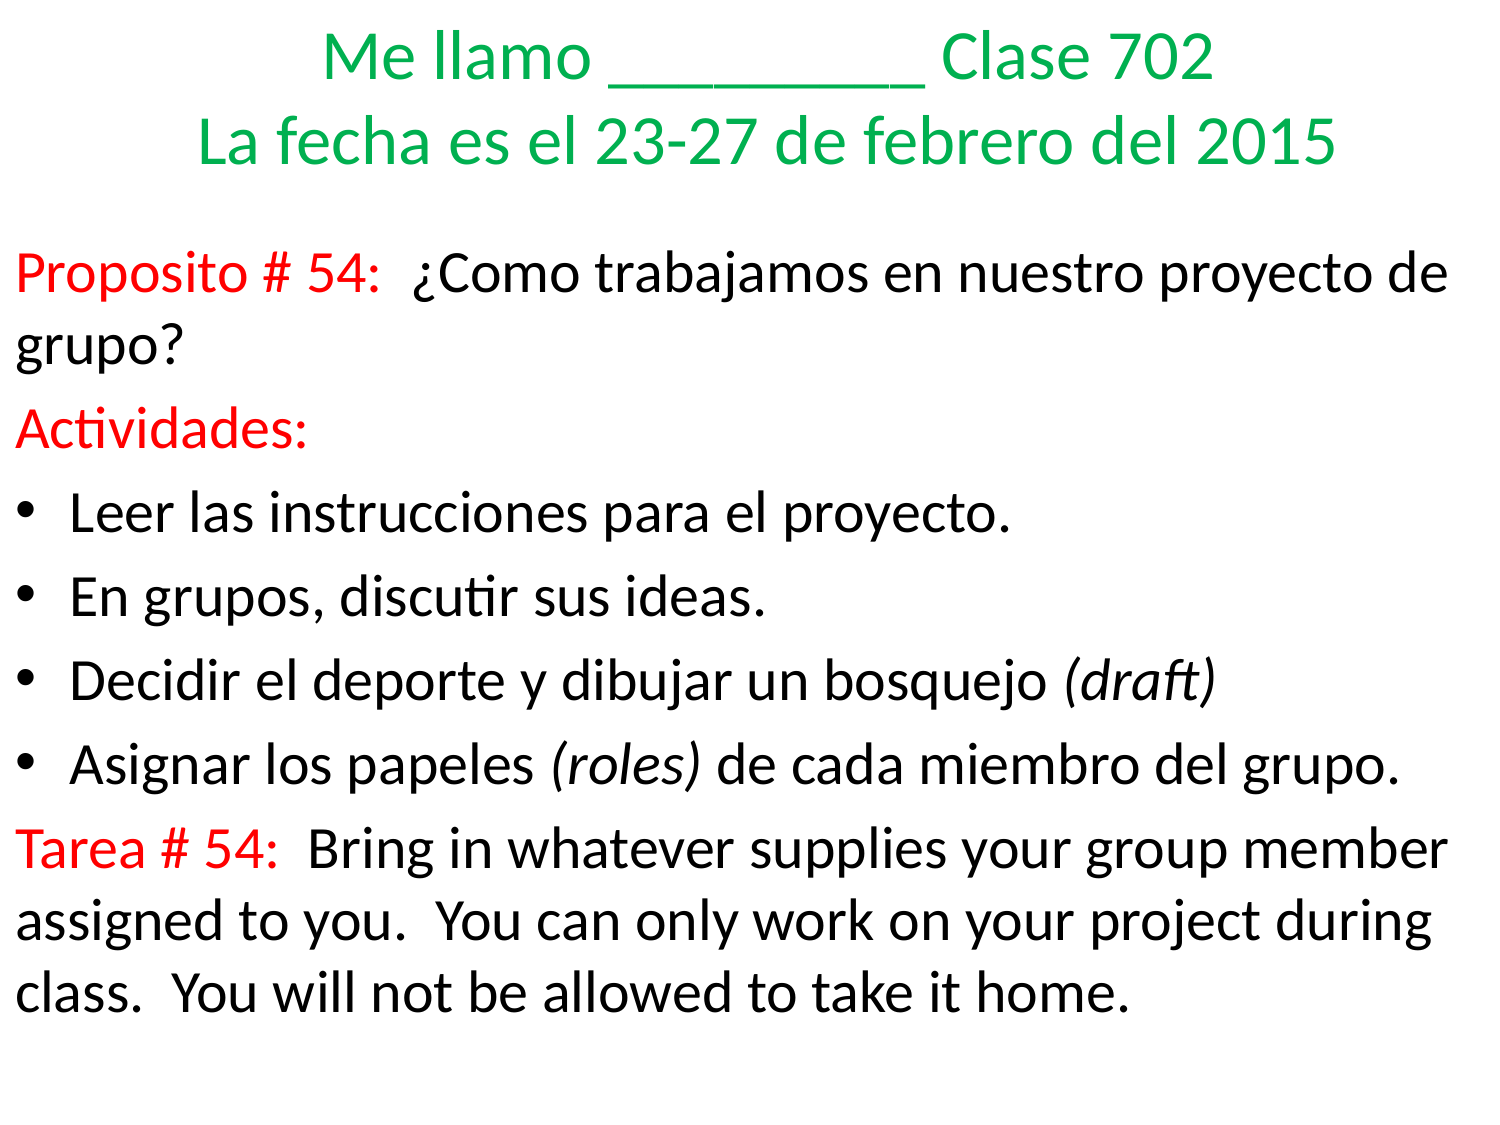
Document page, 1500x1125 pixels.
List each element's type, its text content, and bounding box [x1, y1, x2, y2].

list Proposito # 54: ¿Como trabajamos en nuestro proyecto de grupo? Actividades: Leer las instrucciones para el proyecto. En grupos, discutir sus ideas. Decidir el deporte y dibujar un bosquejo (draft) Asignar los papeles (roles) de cada miembro del grupo. Tarea # 54: Bring in whatever supplies your group member assigned to you. You can only work on your project during class. You will not be allowed to take it home. [0, 224, 1500, 1088]
title Me llamo _________ Clase 702 La fecha es el 23-27 de febrero del 2015 [75, 0, 1463, 188]
